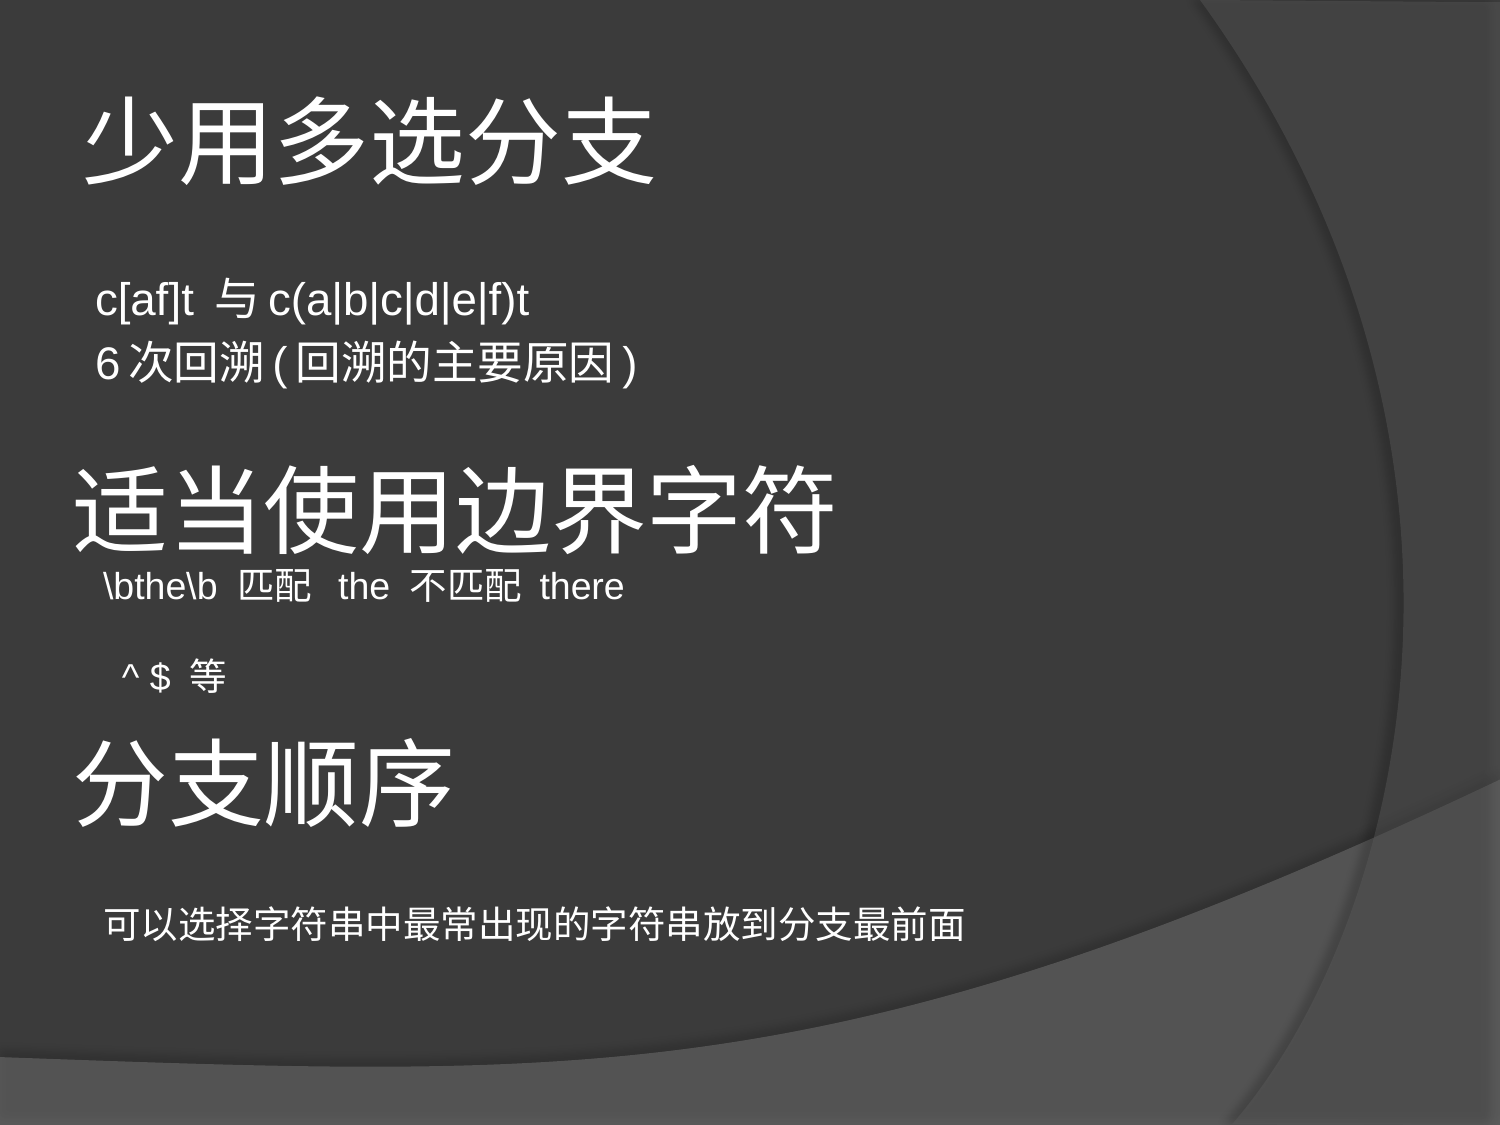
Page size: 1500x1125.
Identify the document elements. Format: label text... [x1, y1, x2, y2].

text_box 分支顺序 [64, 705, 1290, 858]
text_box \bthe\b 匹配 the 不匹配 there [88, 554, 892, 614]
text_box 可以选择字符串中最常出现的字符串放到分支最前面 [88, 893, 1223, 953]
list c[af]t 与c(a|b|c|d|e|f)t 6次回溯(回溯的主要原因) [75, 262, 1376, 398]
text_box 适当使用边界字符 [64, 432, 1290, 585]
title 少用多选分支 [75, 45, 1300, 233]
text_box ^ $ 等 [107, 645, 604, 705]
